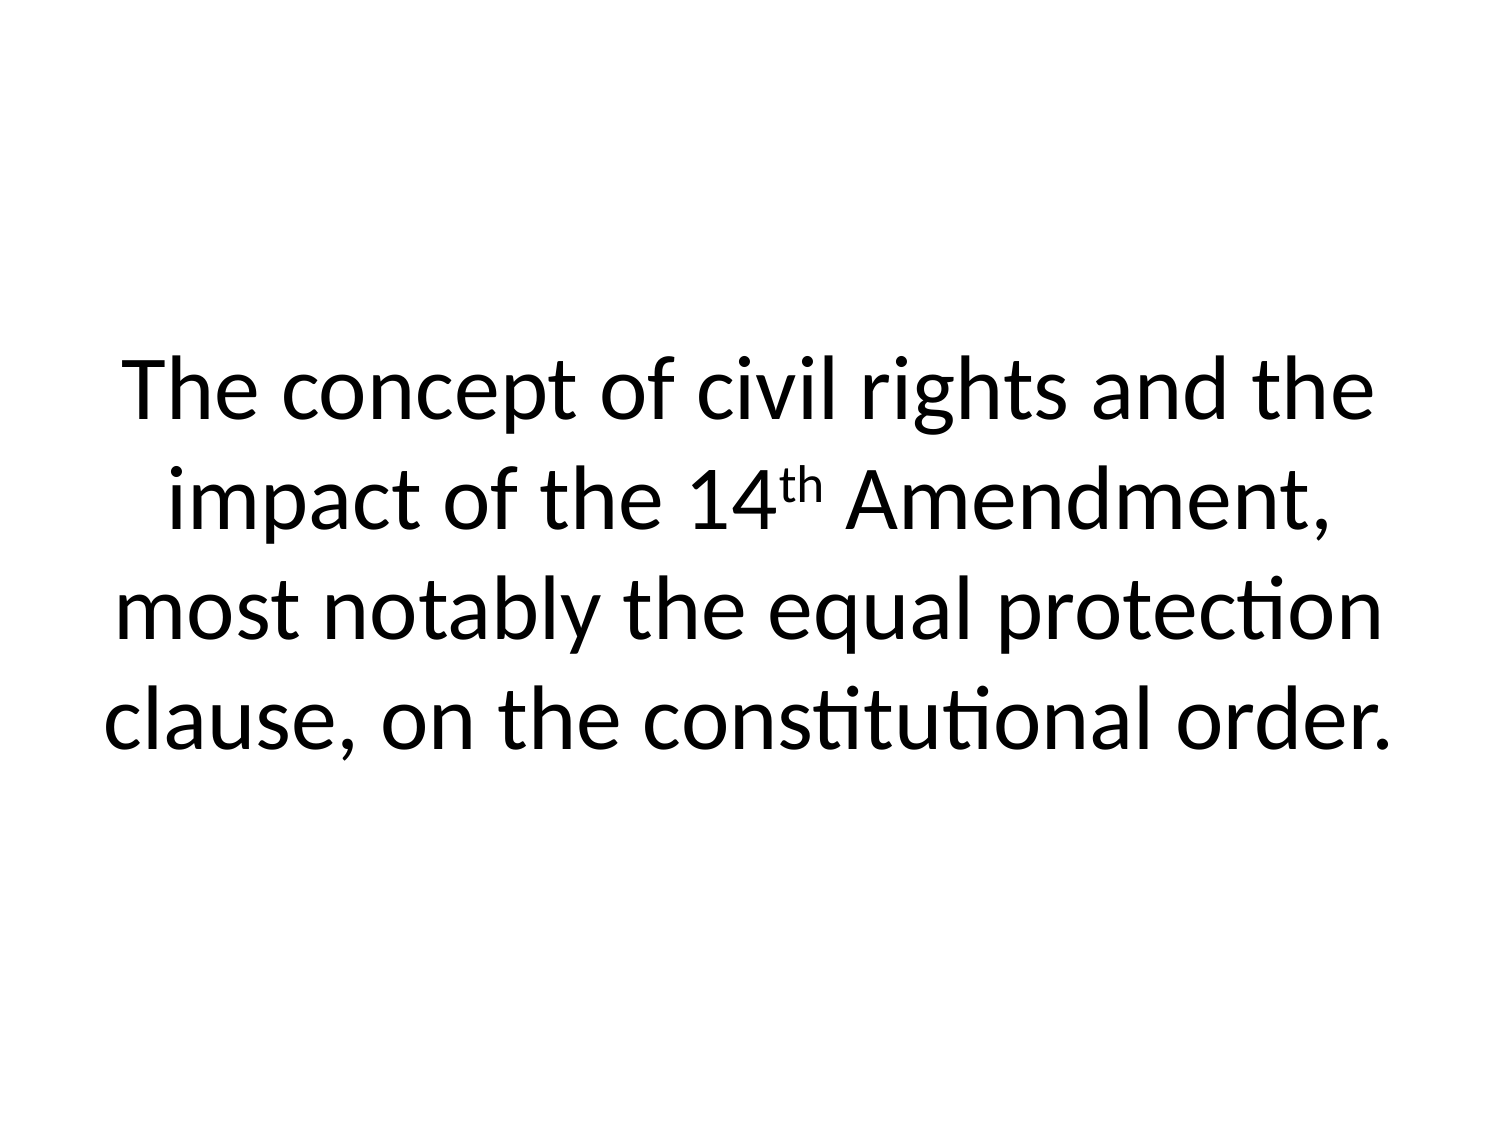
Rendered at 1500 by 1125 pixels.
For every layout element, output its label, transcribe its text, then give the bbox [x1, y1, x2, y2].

title The concept of civil rights and the impact of the 14th Amendment, most notably the equal protection clause, on the constitutional order. [74, 44, 1426, 1051]
